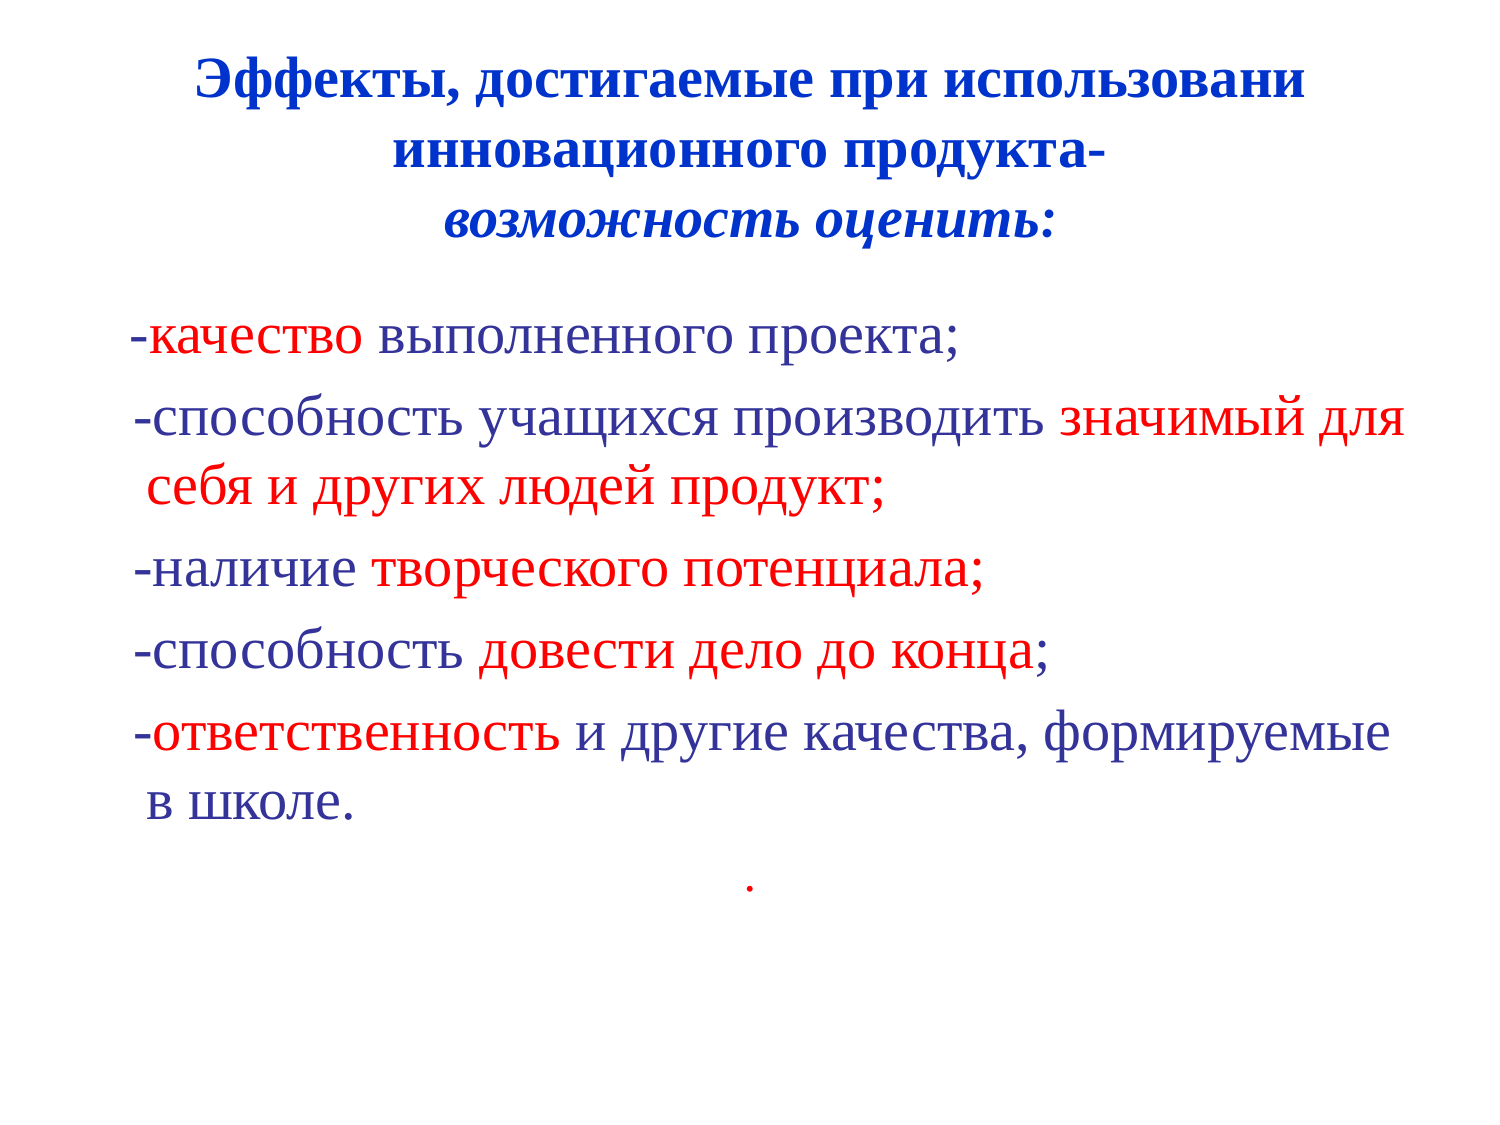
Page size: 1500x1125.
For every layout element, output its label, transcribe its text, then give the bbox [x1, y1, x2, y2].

title Эффекты, достигаемые при использовани инновационного продукта- возможность оценить: [75, 50, 1425, 238]
list -качество выполненного проекта; -способность учащихся производить значимый для себя и других людей продукт; -наличие творческого потенциала; -способность довести дело до конца; -ответственность и другие качества, формируемые в школе. . [75, 287, 1425, 925]
